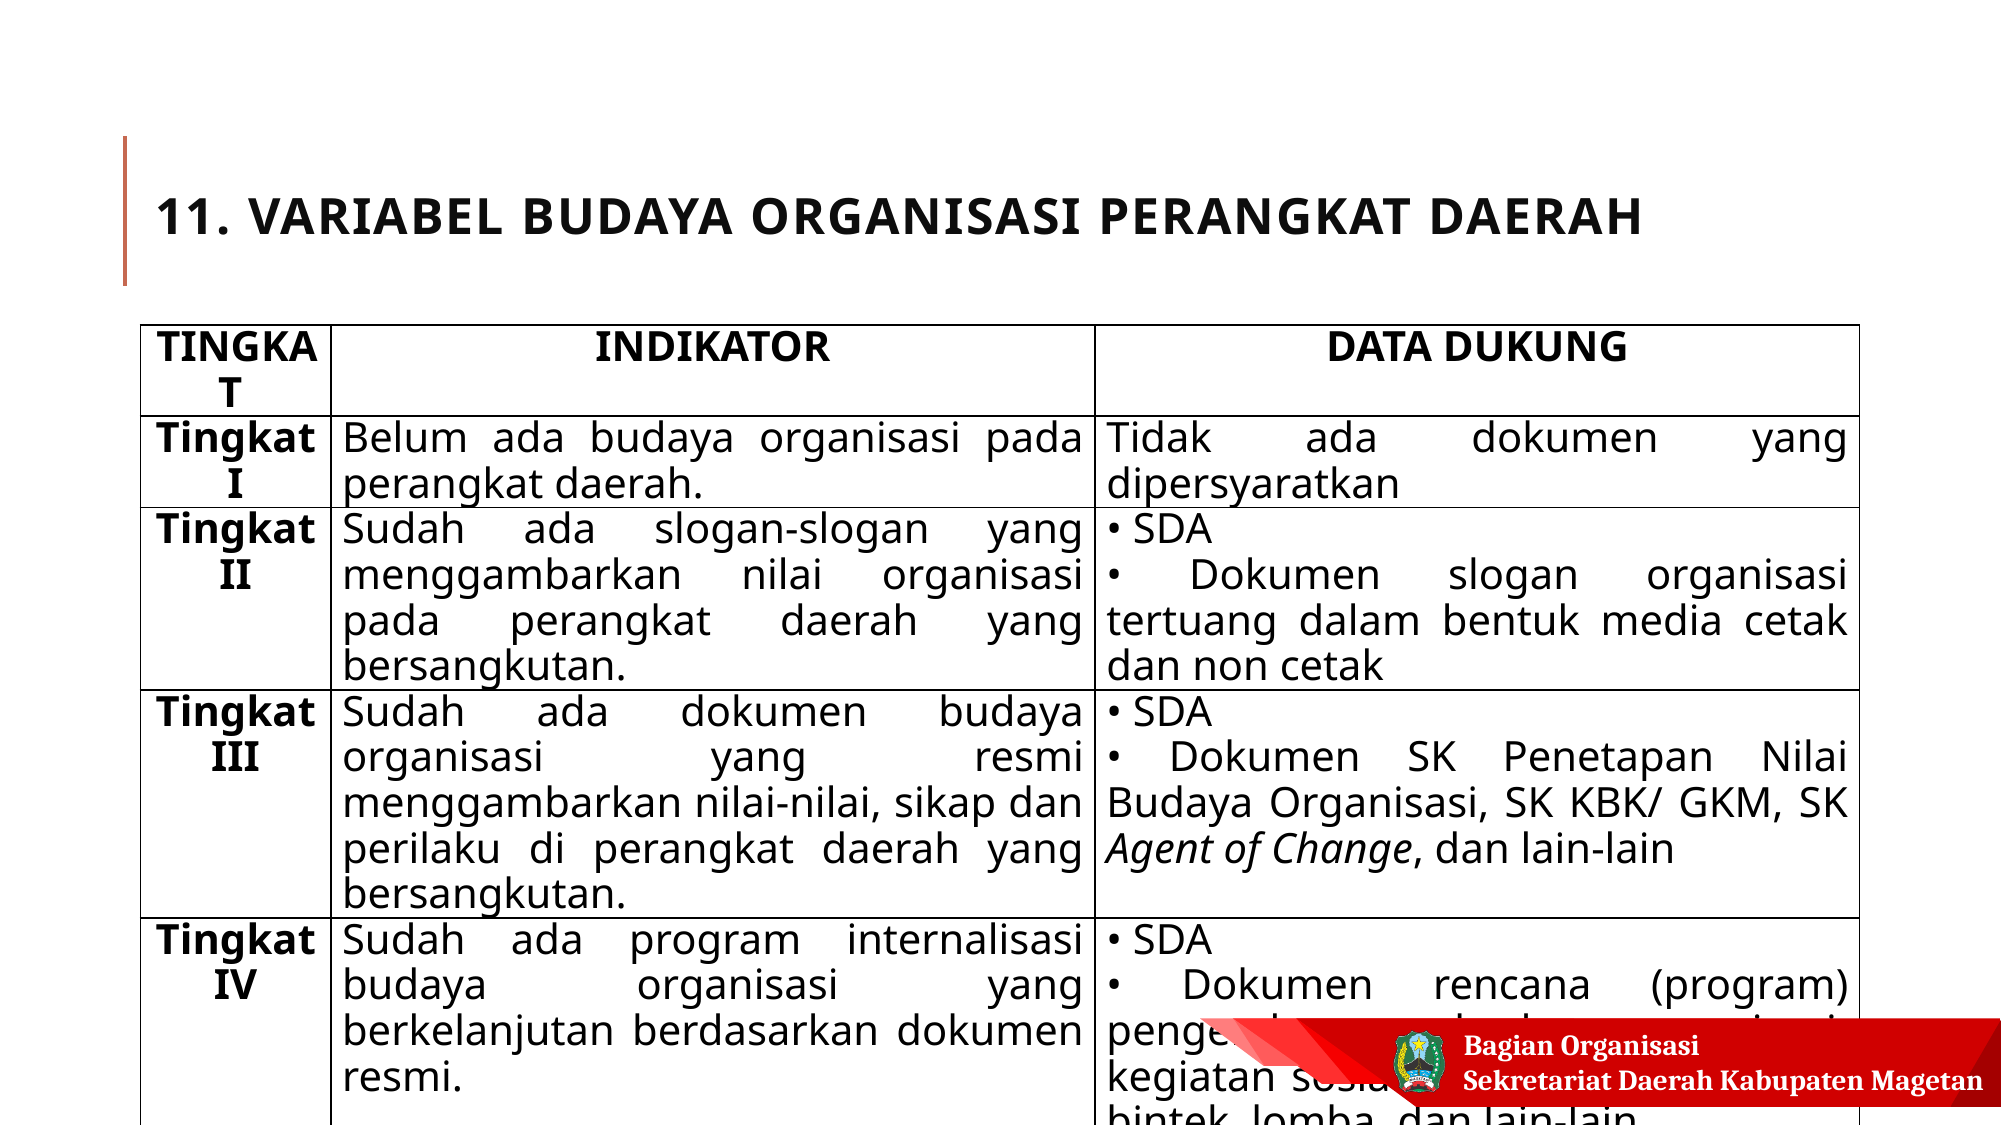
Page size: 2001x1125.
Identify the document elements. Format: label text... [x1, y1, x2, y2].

table_cell Sudah ada program internalisasi budaya organisasi yang berkelanjutan berdasarkan dokumen resmi. [332, 919, 1094, 1125]
table_cell Sudah ada slogan-slogan yang menggambarkan nilai organisasi pada perangkat daerah yang bersangkutan. [332, 508, 1094, 689]
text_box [1199, 1015, 2000, 1108]
table_cell Tingkat II [141, 508, 330, 689]
table_cell Tingkat III [141, 691, 330, 917]
picture [1368, 1023, 1470, 1099]
table_header INDIKATOR [332, 326, 1094, 415]
table_cell Tingkat IV [141, 919, 330, 1125]
table_cell Tidak ada dokumen yang dipersyaratkan [1096, 417, 1859, 507]
table_header DATA DUKUNG [1096, 326, 1859, 415]
table_cell • SDA • Dokumen rencana (program) pengembangan budaya organisasi, kegiatan sosialisasi, sarasehan, expo, bintek, lomba, dan lain-lain [1096, 919, 1859, 1125]
title 11. VARIABEL BUDAYA ORGANISASI PERANGKAT DAERAH [140, 135, 2000, 302]
table_cell • SDA • Dokumen slogan organisasi tertuang dalam bentuk media cetak dan non cetak [1096, 508, 1859, 689]
table_cell Tingkat I [141, 417, 330, 507]
table_header TINGKAT [141, 326, 330, 415]
table_cell • SDA • Dokumen SK Penetapan Nilai Budaya Organisasi, SK KBK/ GKM, SK Agent of Change, dan lain-lain [1096, 691, 1859, 917]
table_cell Belum ada budaya organisasi pada perangkat daerah. [332, 417, 1094, 507]
table_cell Sudah ada dokumen budaya organisasi yang resmi menggambarkan nilai-nilai, sikap dan perilaku di perangkat daerah yang bersangkutan. [332, 691, 1094, 917]
